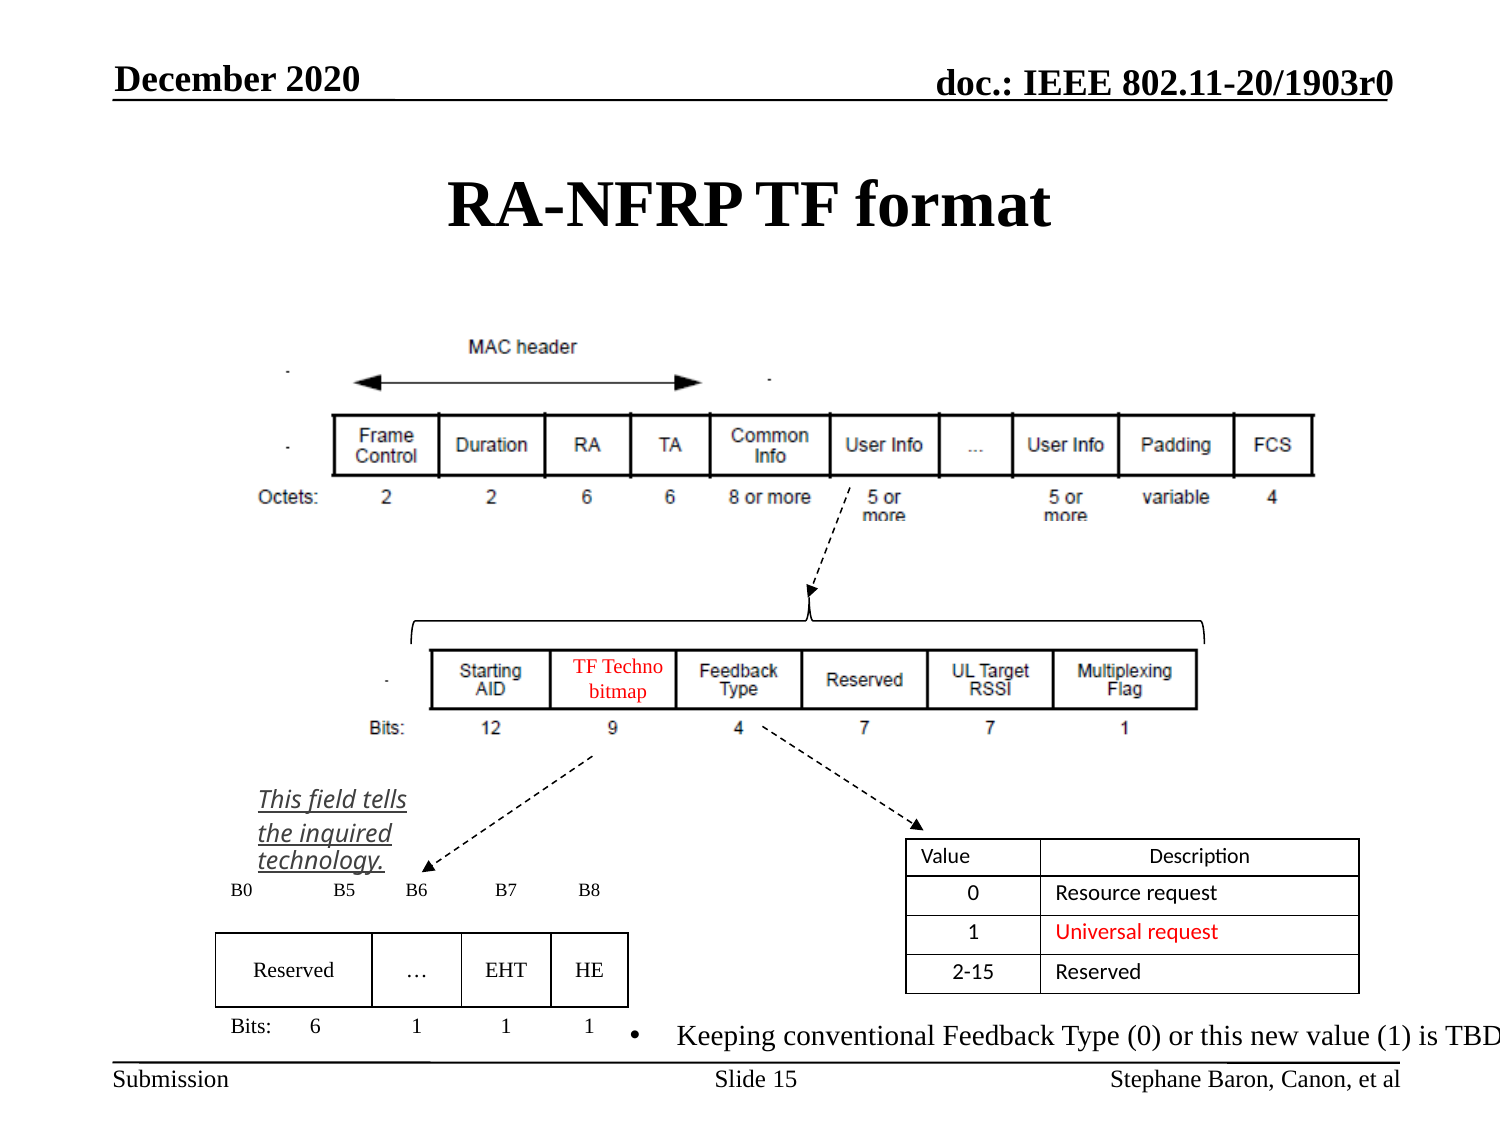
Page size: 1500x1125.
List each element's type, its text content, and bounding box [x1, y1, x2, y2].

picture [249, 324, 1319, 521]
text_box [421, 755, 593, 873]
text_box [411, 614, 1205, 642]
table_cell Universal request [1041, 916, 1358, 954]
title RA-NFRP TF format [112, 112, 1388, 288]
table_header Description [1041, 840, 1358, 875]
table_cell 0 [907, 877, 1040, 915]
table_cell HE [552, 934, 627, 1006]
footer Stephane Baron, Canon, et al [878, 1061, 1402, 1093]
table_cell … [373, 934, 461, 1006]
table_header B0 B5 [216, 872, 372, 932]
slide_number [114, 54, 423, 100]
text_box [762, 726, 924, 831]
table_cell Bits: 6 [216, 1008, 372, 1050]
slide_number Slide 15 [712, 1061, 800, 1123]
table_header B8 [551, 872, 628, 932]
text_box Keeping conventional Feedback Type (0) or this new value (1) is TBD [540, 1009, 1500, 1059]
table_cell 1 [372, 1008, 461, 1050]
table_cell Reserved [216, 934, 371, 1006]
table_header B6 [372, 882, 461, 932]
table_cell 1 [461, 1008, 551, 1050]
text_box This field tells the inquired technology. [242, 780, 423, 882]
table_cell 2-15 [907, 955, 1040, 993]
table_header B7 [461, 882, 551, 932]
table_cell EHT [462, 934, 550, 1006]
table_cell Reserved [1041, 955, 1358, 993]
table_header Value [907, 840, 1040, 875]
table_cell 1 [907, 916, 1040, 954]
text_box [807, 487, 851, 607]
table_cell Resource request [1041, 877, 1358, 915]
picture [362, 640, 1203, 753]
